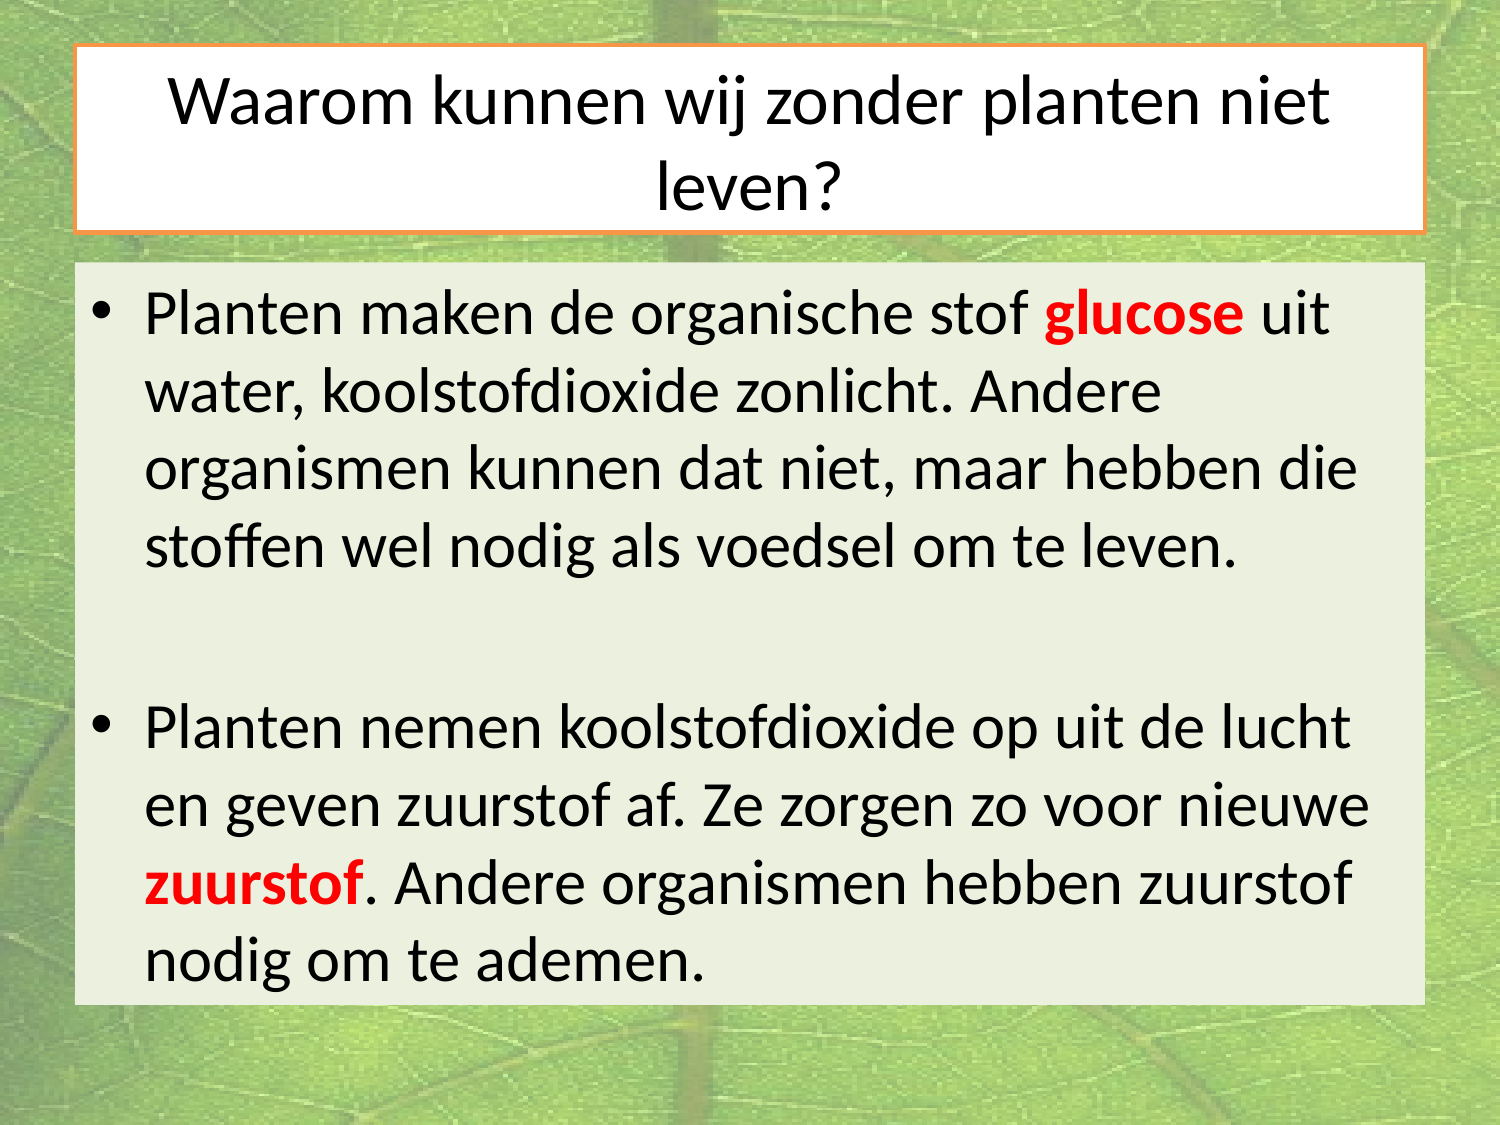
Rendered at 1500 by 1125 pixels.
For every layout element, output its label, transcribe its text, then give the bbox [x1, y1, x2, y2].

list Planten maken de organische stof glucose uit water, koolstofdioxide zonlicht. Andere organismen kunnen dat niet, maar hebben die stoffen wel nodig als voedsel om te leven. Planten nemen koolstofdioxide op uit de lucht en geven zuurstof af. Ze zorgen zo voor nieuwe zuurstof. Andere organismen hebben zuurstof nodig om te ademen. [75, 262, 1425, 1005]
title Waarom kunnen wij zonder planten niet leven? [73, 43, 1427, 235]
